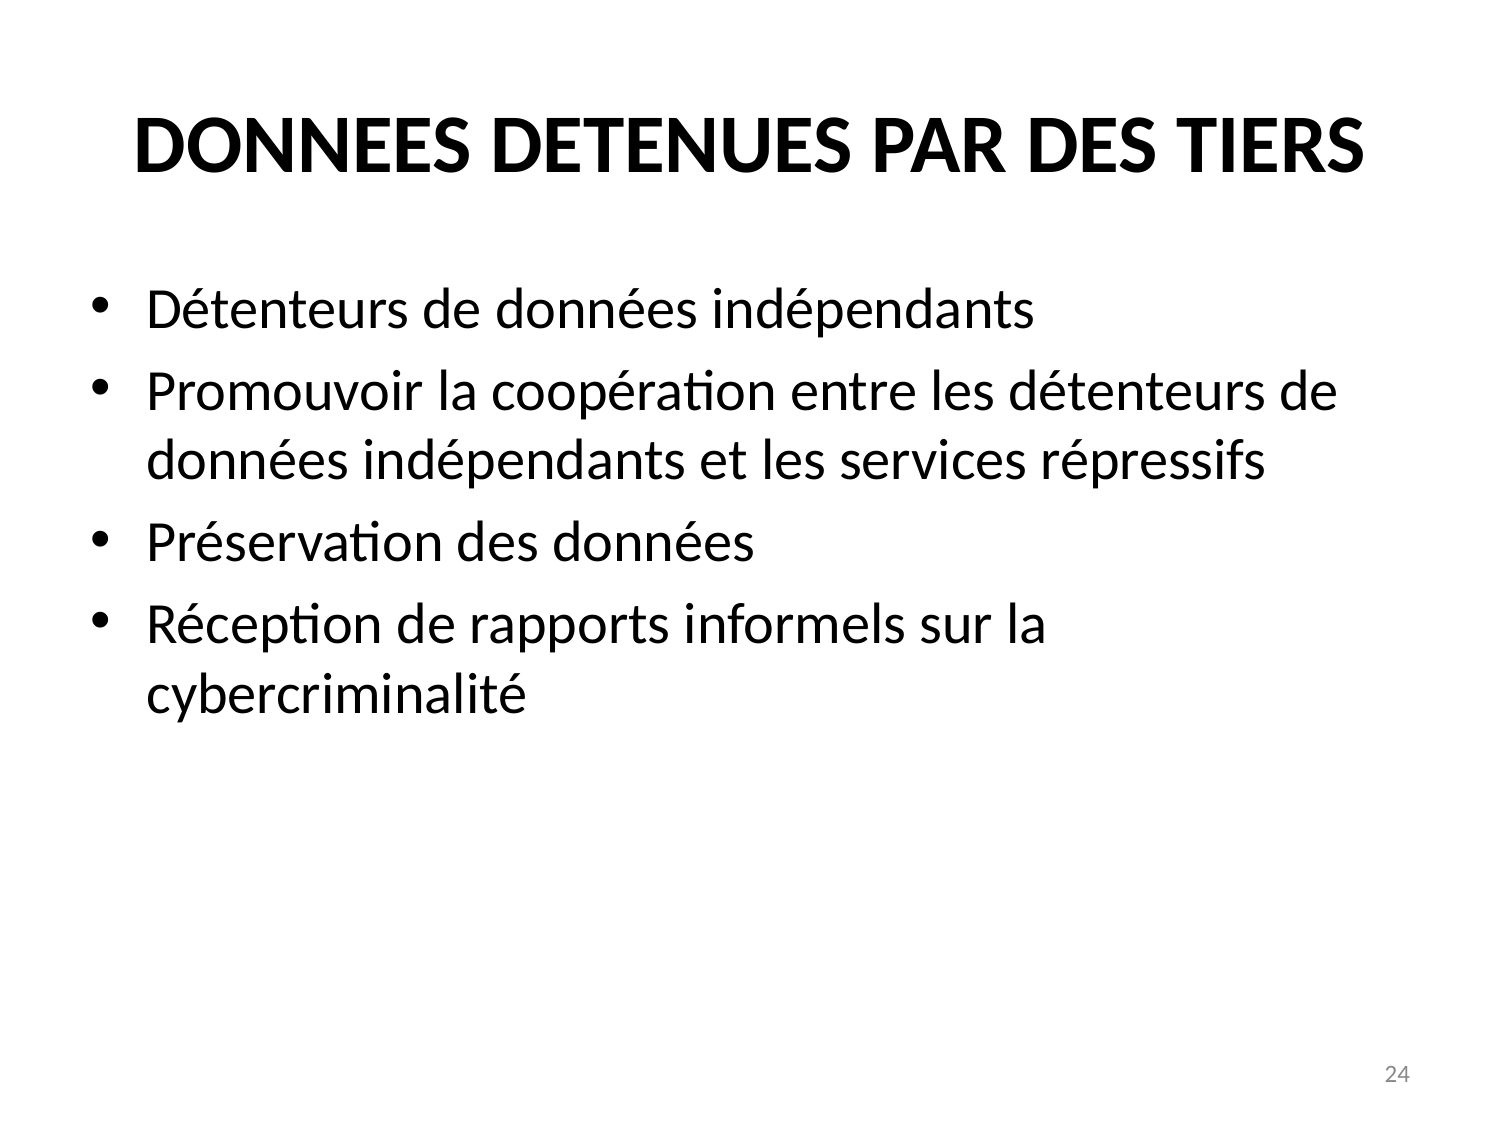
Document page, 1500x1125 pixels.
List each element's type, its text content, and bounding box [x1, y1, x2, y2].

slide_number * [1074, 1042, 1425, 1103]
list Détenteurs de données indépendants Promouvoir la coopération entre les détenteurs de données indépendants et les services répressifs Préservation des données Réception de rapports informels sur la cybercriminalité [75, 262, 1425, 1005]
title DONNEES DETENUES PAR DES TIERS [75, 45, 1425, 233]
